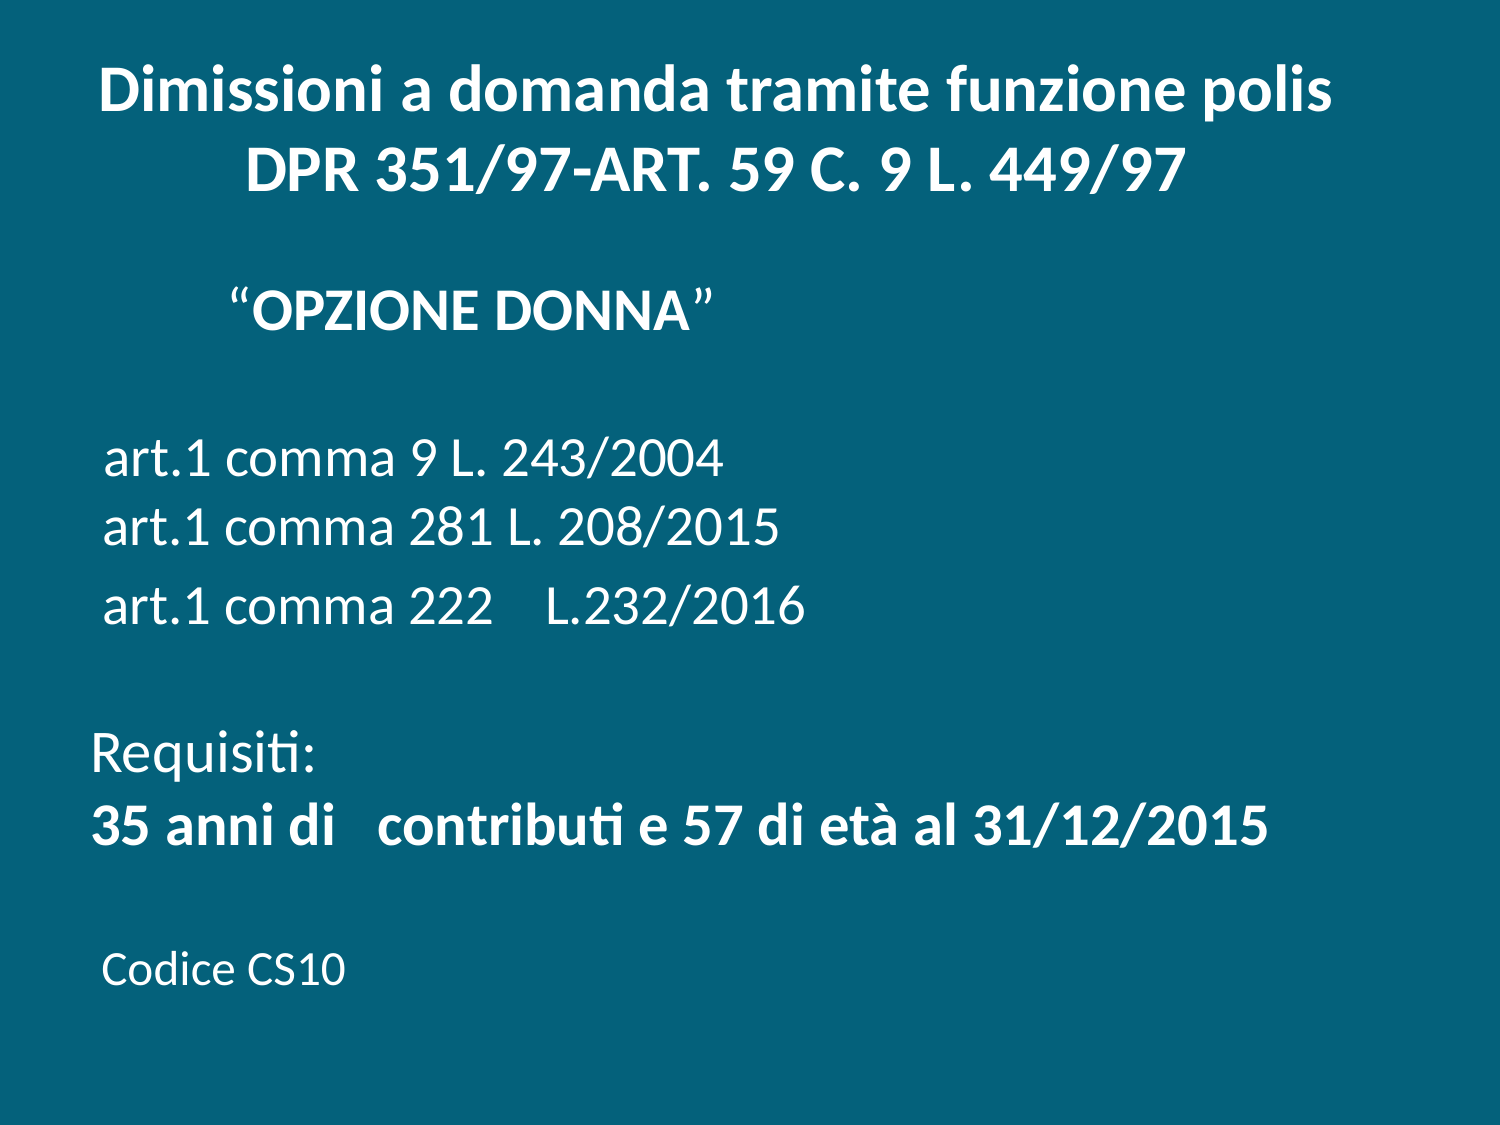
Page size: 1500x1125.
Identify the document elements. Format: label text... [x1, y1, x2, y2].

title Dimissioni a domanda tramite funzione polis DPR 351/97-ART. 59 C. 9 L. 449/97 [41, 30, 1392, 219]
list “OPZIONE DONNA” art.1 comma 9 L. 243/2004 art.1 comma 281 L. 208/2015 art.1 comma 222 L.232/2016 Requisiti: 35 anni di contributi e 57 di età al 31/12/2015 Codice CS10 [75, 262, 1425, 1005]
